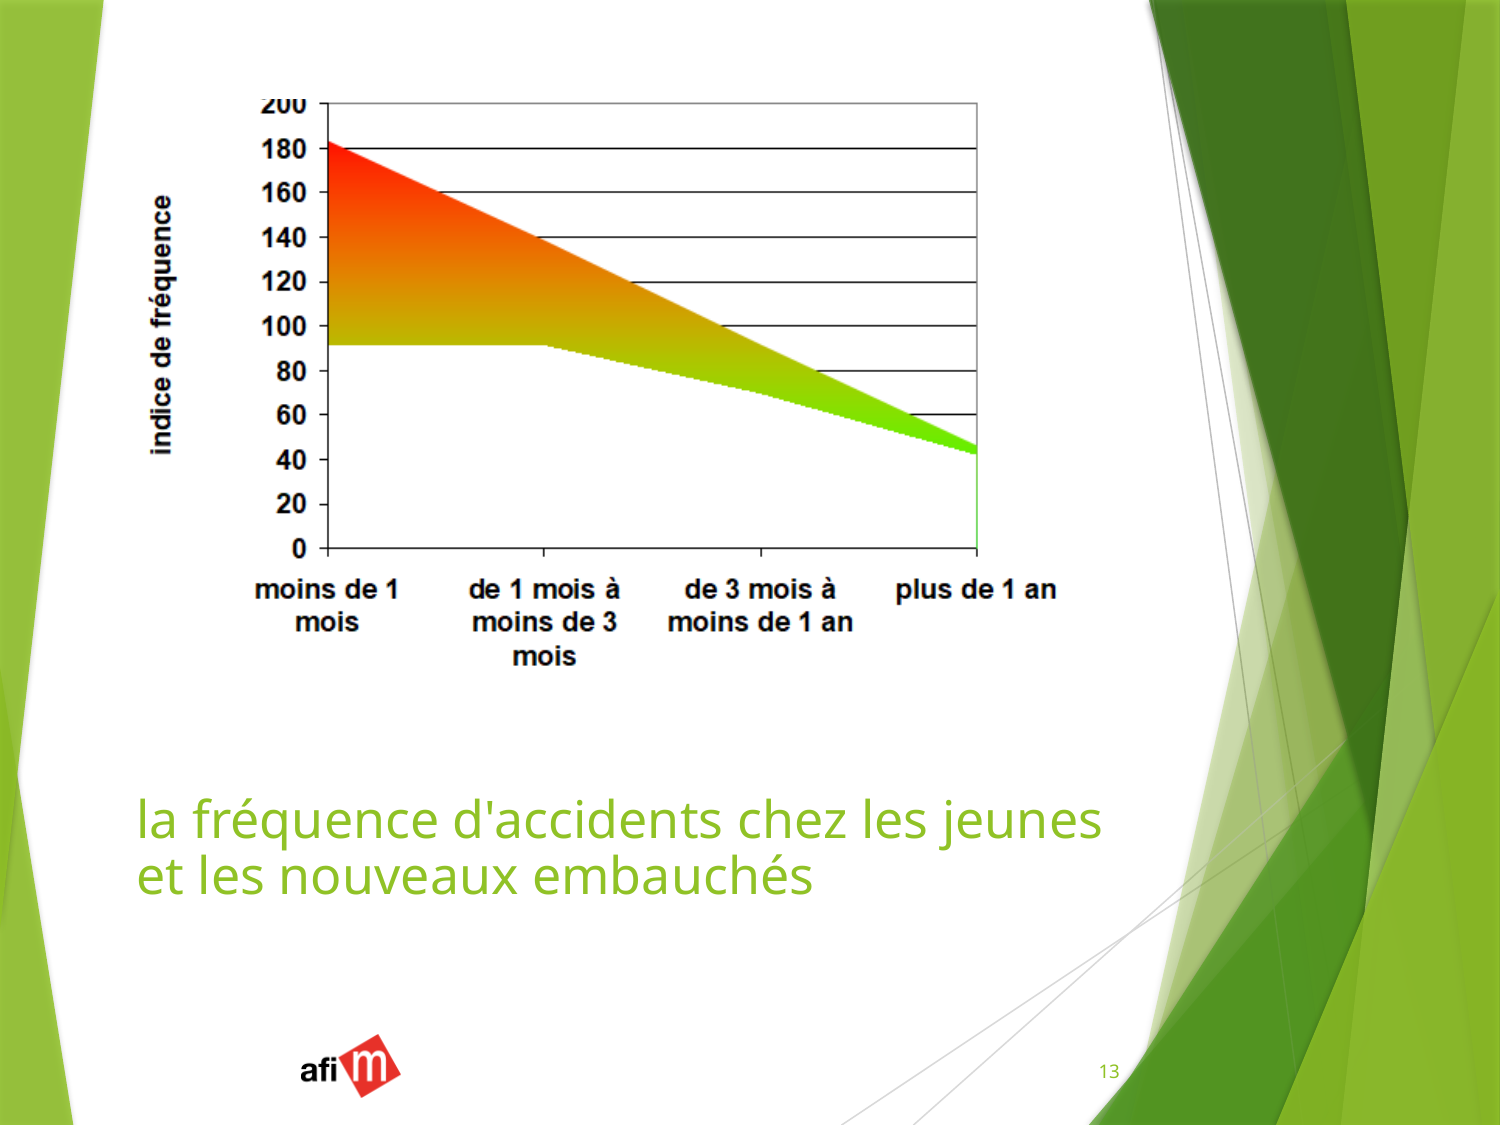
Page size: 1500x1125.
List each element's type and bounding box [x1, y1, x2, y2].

text_box [0, 0, 1500, 1125]
picture [120, 99, 1142, 697]
